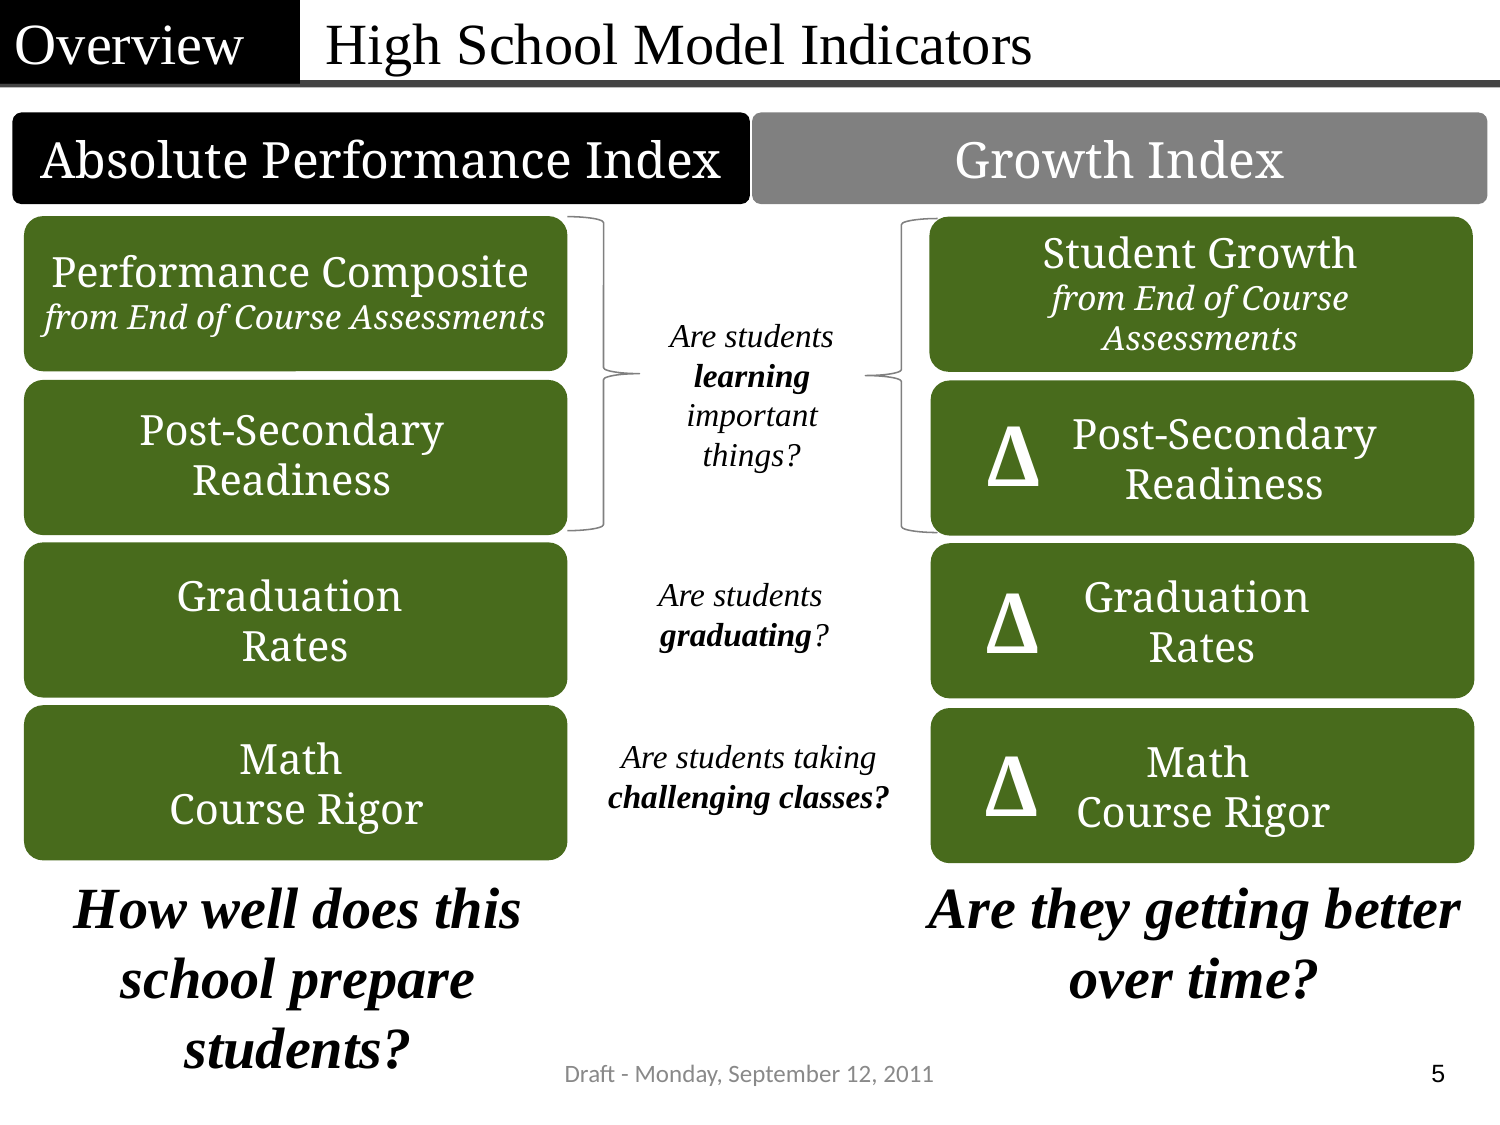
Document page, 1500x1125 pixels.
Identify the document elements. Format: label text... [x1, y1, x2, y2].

text_box [938, 380, 1475, 536]
text_box [23, 336, 567, 372]
text_box [567, 215, 620, 532]
text_box High School Model Indicators [310, 0, 1386, 83]
text_box Are students graduating? [572, 566, 925, 661]
text_box Post-Secondary Readiness [39, 403, 544, 504]
text_box Performance Composite from End of Course Assessments [0, 245, 567, 336]
text_box [23, 379, 567, 536]
text_box Growth Index [752, 112, 1488, 205]
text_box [23, 704, 568, 861]
text_box How well does this school prepare students? [0, 862, 605, 1088]
text_box [938, 216, 1473, 372]
slide_number 5 [1110, 1042, 1461, 1103]
text_box Are students learning important things? [620, 306, 884, 481]
text_box Student Growth from End of Course Assessments [951, 226, 1450, 380]
text_box Δ [970, 395, 1058, 511]
text_box Post-Secondary Readiness [1072, 407, 1377, 509]
text_box Overview [0, 0, 300, 84]
text_box [884, 217, 938, 534]
text_box Absolute Performance Index [12, 112, 750, 205]
text_box [23, 216, 567, 245]
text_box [930, 542, 1475, 699]
text_box Are students taking challenging classes? [572, 727, 925, 823]
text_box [23, 542, 568, 698]
footer Draft - Monday, September 12, 2011 [512, 1042, 988, 1103]
text_box Are they getting better over time? [888, 862, 1500, 1018]
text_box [930, 707, 1475, 864]
